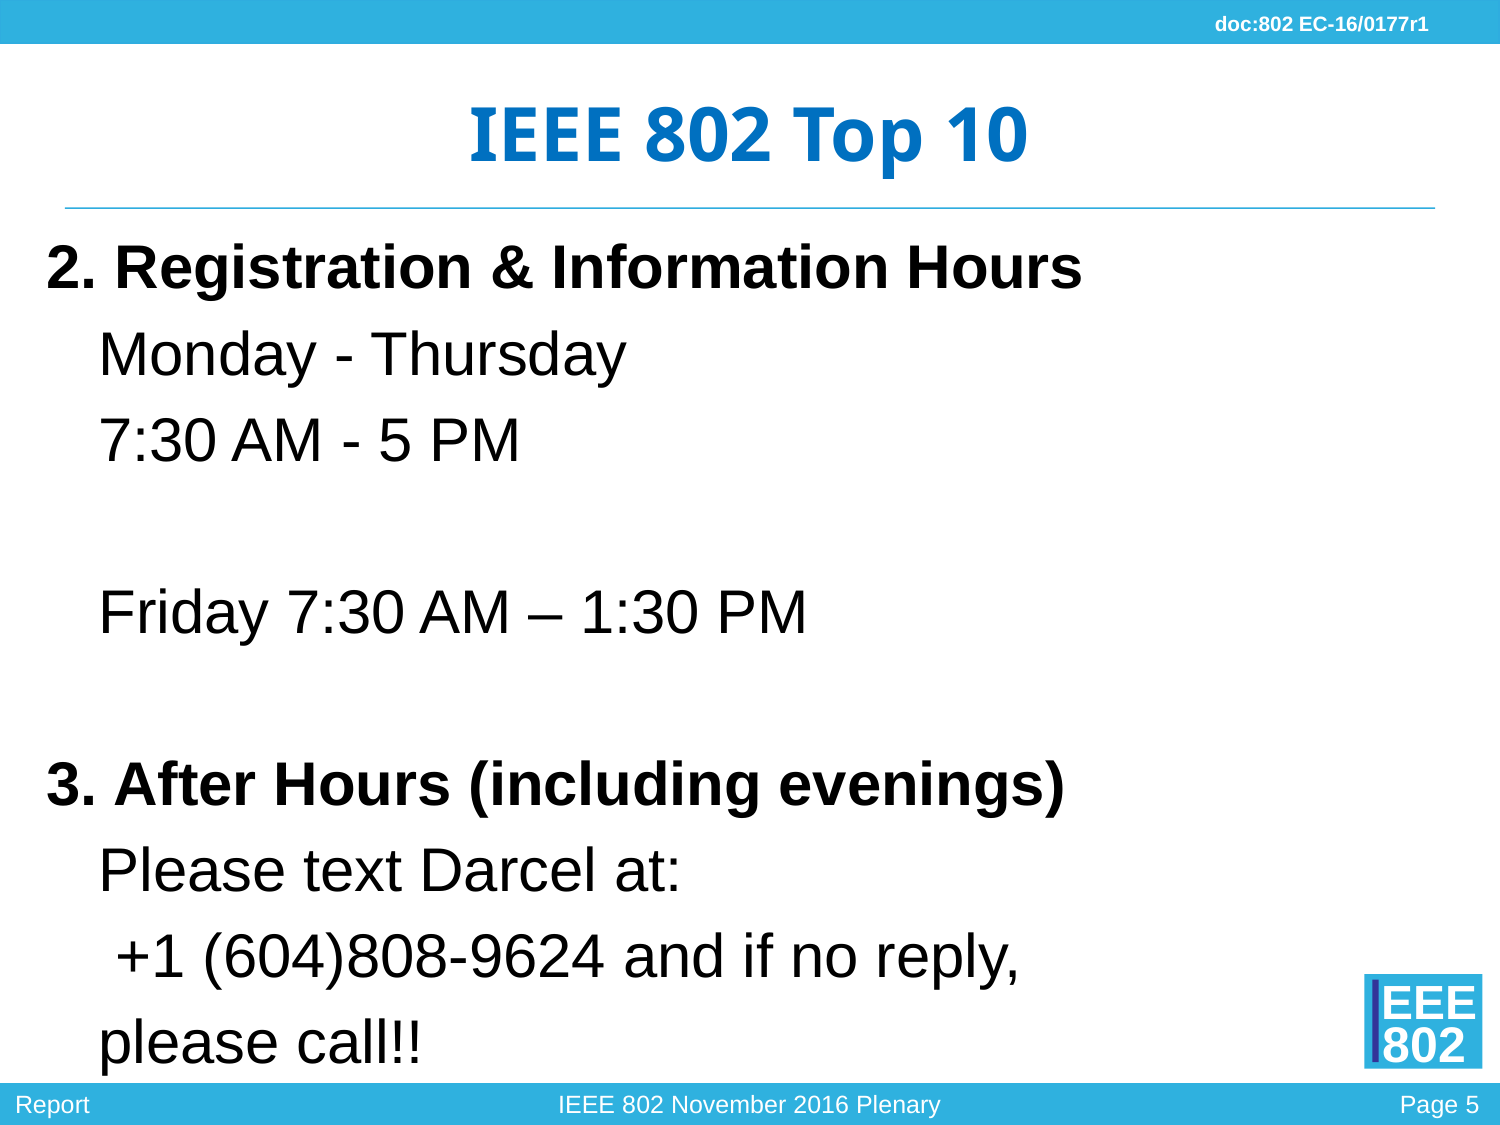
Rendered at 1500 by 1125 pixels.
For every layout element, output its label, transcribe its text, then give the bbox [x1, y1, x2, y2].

list 2. Registration & Information Hours Monday - Thursday 7:30 AM - 5 PM Friday 7:30 AM – 1:30 PM 3. After Hours (including evenings) Please text Darcel at: +1 (604)808-9624 and if no reply, please call!! [31, 219, 1491, 1094]
title IEEE 802 Top 10 [75, 66, 1425, 197]
